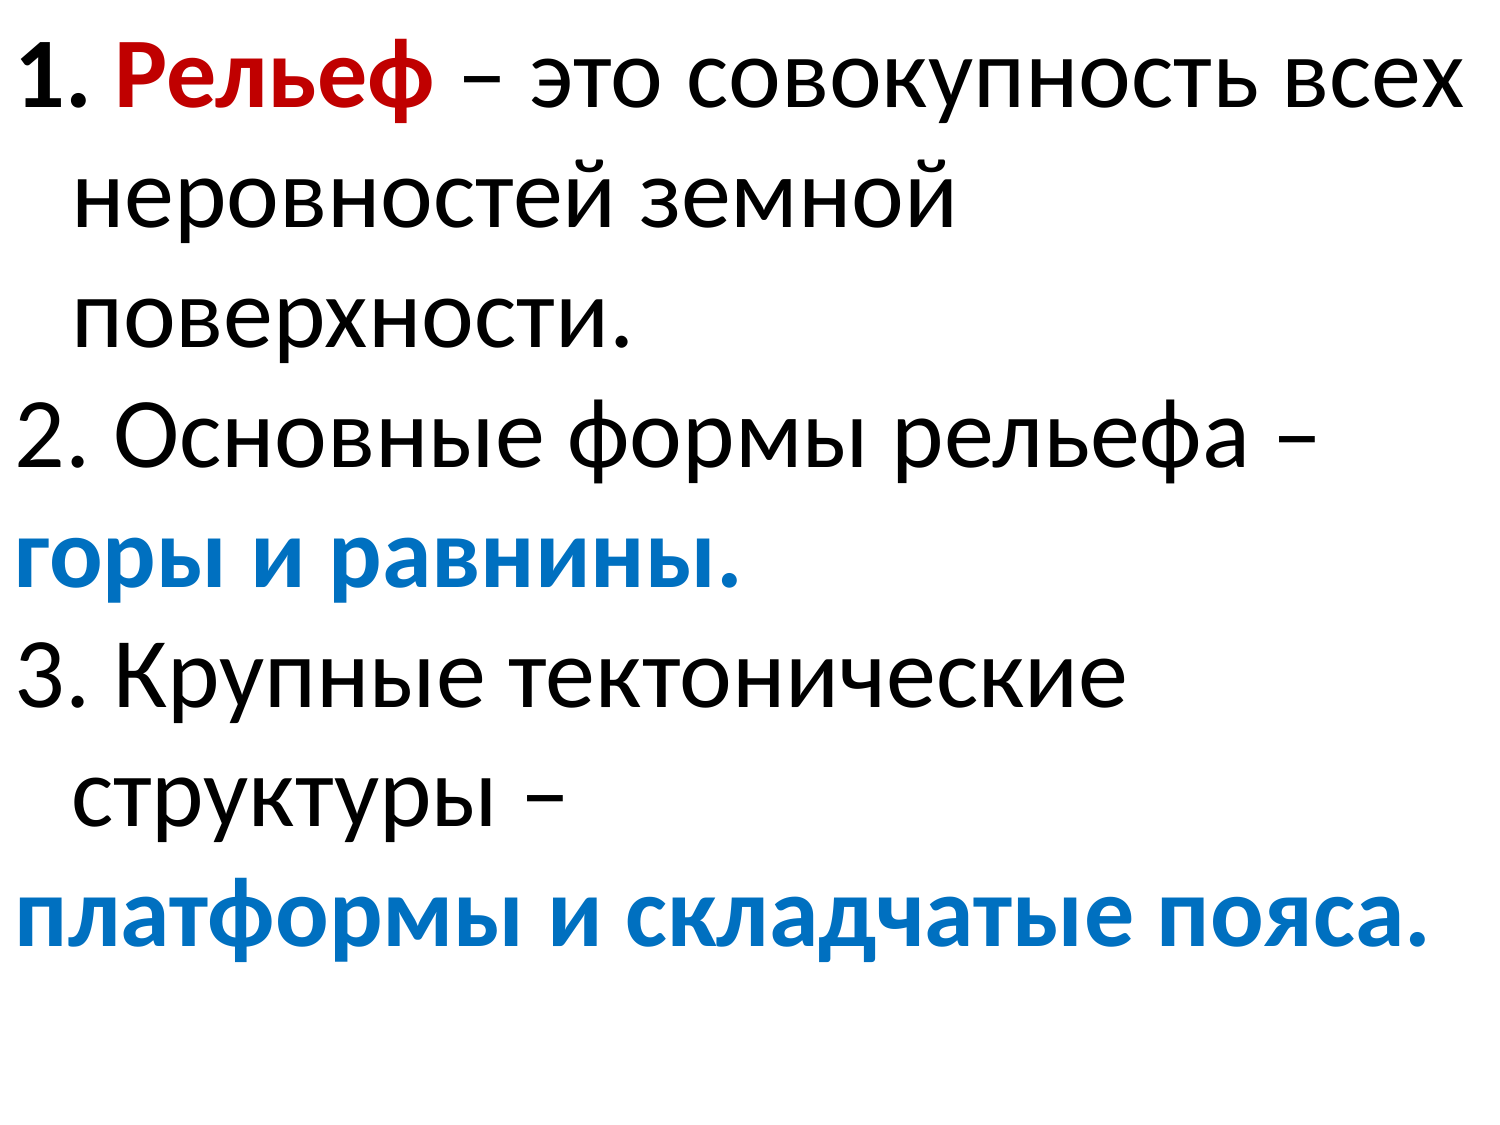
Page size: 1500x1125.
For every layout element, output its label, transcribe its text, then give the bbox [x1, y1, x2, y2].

text_box 1. Рельеф – это совокупность всех неровностей земной поверхности. 2. Основные формы рельефа – горы и равнины. 3. Крупные тектонические структуры – платформы и складчатые пояса. [0, 0, 1500, 975]
